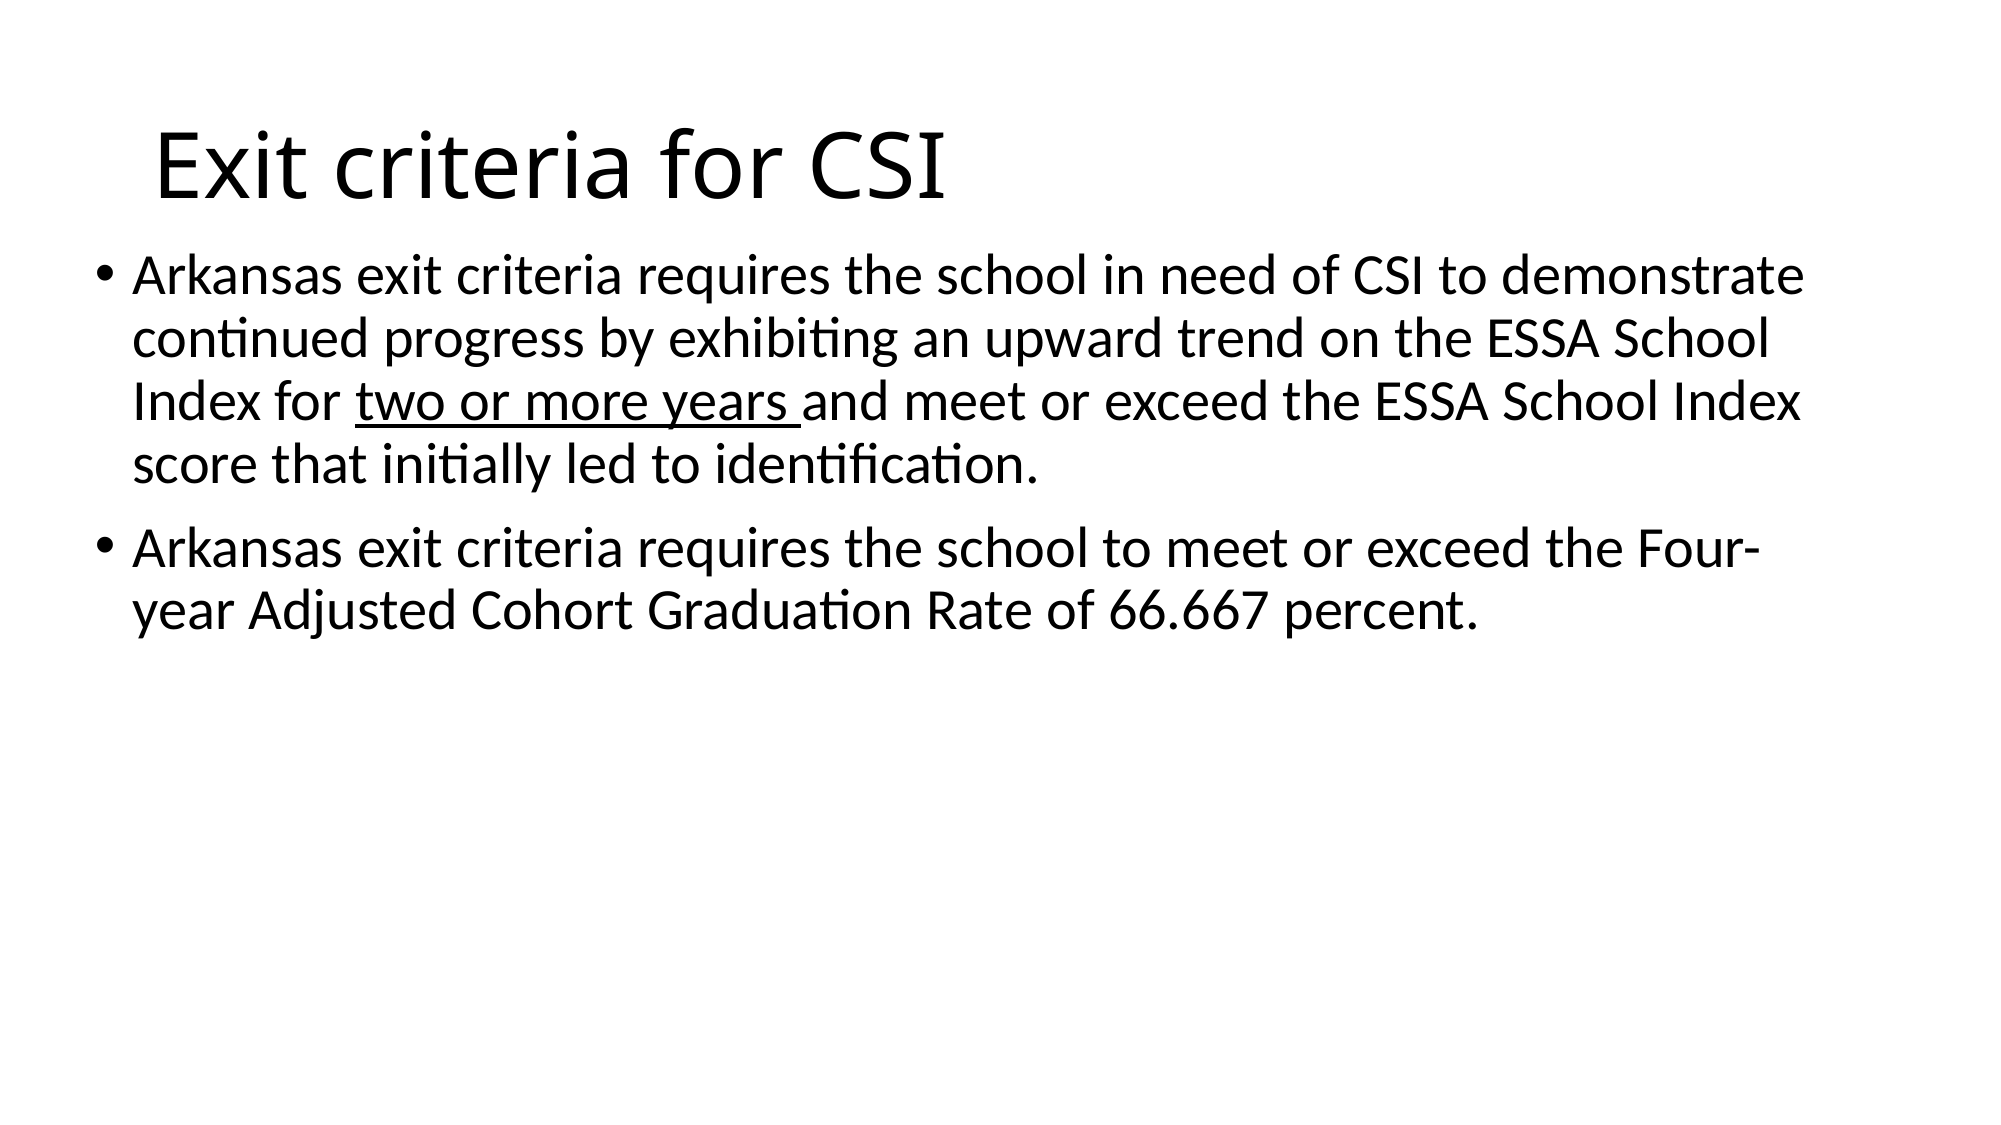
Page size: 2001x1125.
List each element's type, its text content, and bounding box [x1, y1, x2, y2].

list Arkansas exit criteria requires the school in need of CSI to demonstrate continued progress by exhibiting an upward trend on the ESSA School Index for two or more years and meet or exceed the ESSA School Index score that initially led to identification. Arkansas exit criteria requires the school to meet or exceed the Four-year Adjusted Cohort Graduation Rate of 66.667 percent. [79, 237, 1863, 1060]
title Exit criteria for CSI [137, 59, 1863, 237]
